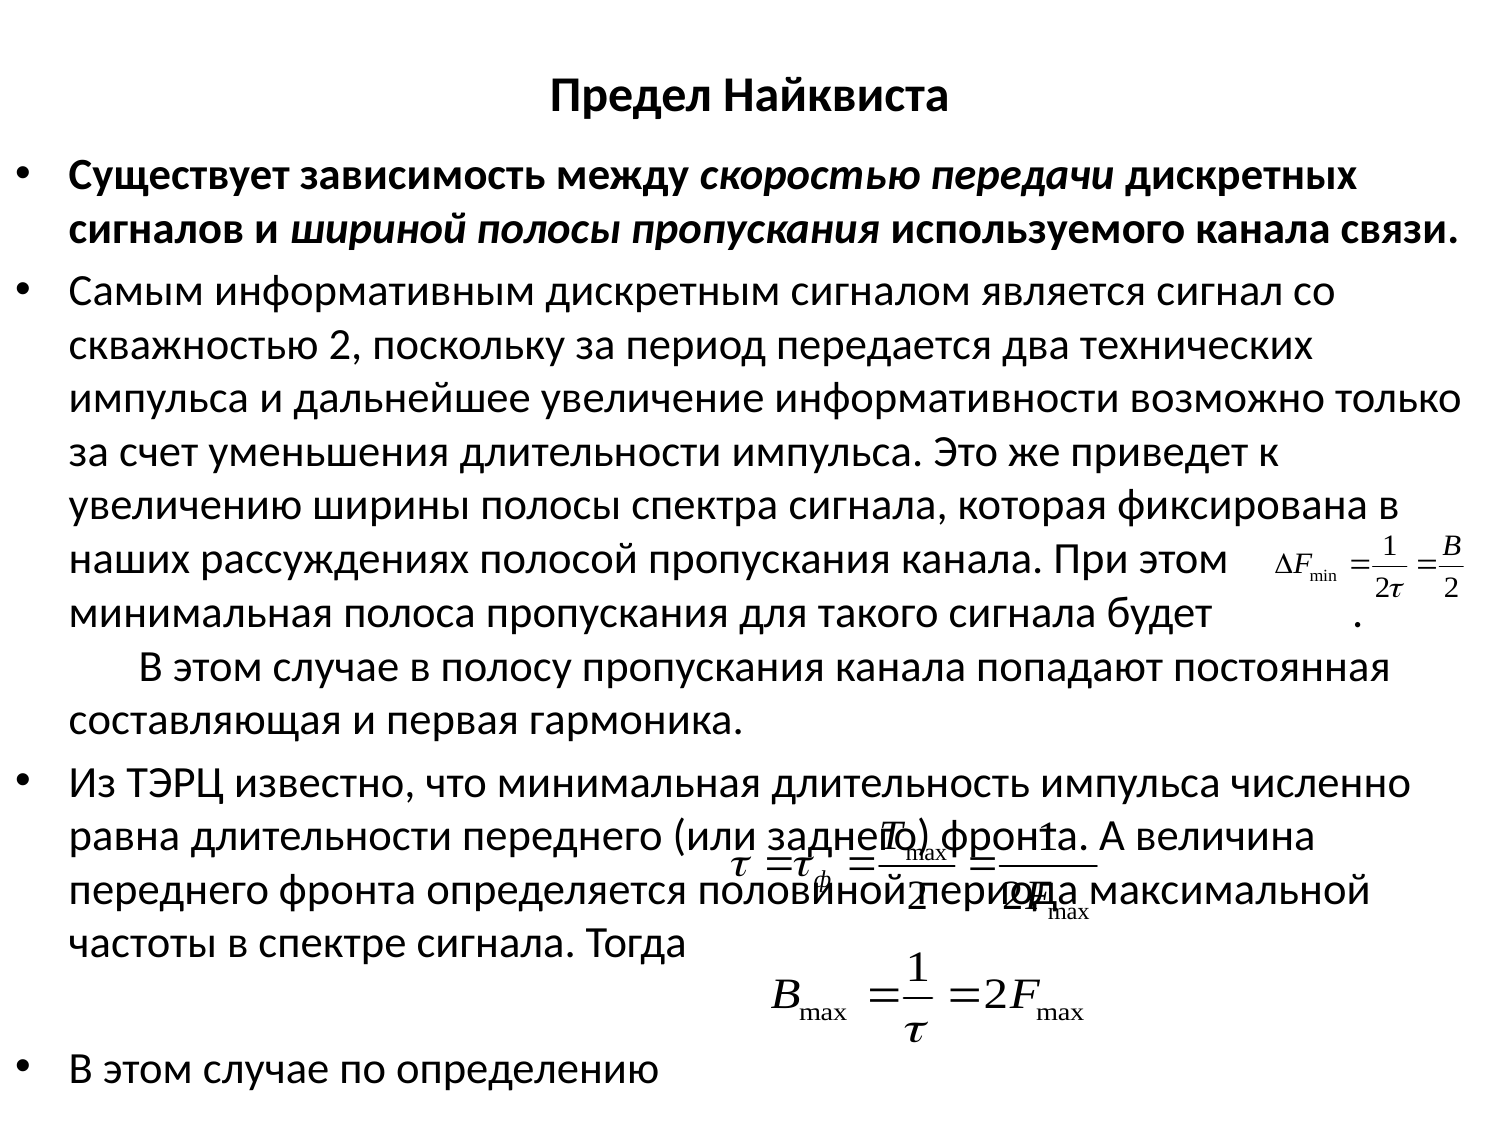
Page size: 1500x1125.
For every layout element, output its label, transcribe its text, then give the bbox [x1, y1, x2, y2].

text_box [761, 940, 1093, 1053]
list Существует зависимость между скоростью передачи дискретных сигналов и шириной полосы пропускания используемого канала связи. Самым информативным дискретным сигналом является сигнал со скважностью 2, поскольку за период передается два технических импульса и дальнейшее увеличение информативности возможно только за счет уменьшения длительности импульса. Это же приведет к увеличению ширины полосы спектра сигнала, которая фиксирована в наших рассуждениях полосой пропускания канала. При этом минимальная полоса пропускания для такого сигнала будет . В этом случае в полосу пропускания канала попадают постоянная составляющая и первая гармоника. Из ТЭРЦ известно, что минимальная длительность импульса численно равна длительности переднего (или заднего) фронта. А величина переднего фронта определяется половиной периода максимальной частоты в спектре сигнала. Тогда В этом случае по определению [0, 137, 1500, 1125]
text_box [726, 810, 1105, 929]
title Предел Найквиста [75, 45, 1425, 137]
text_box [1269, 526, 1471, 604]
